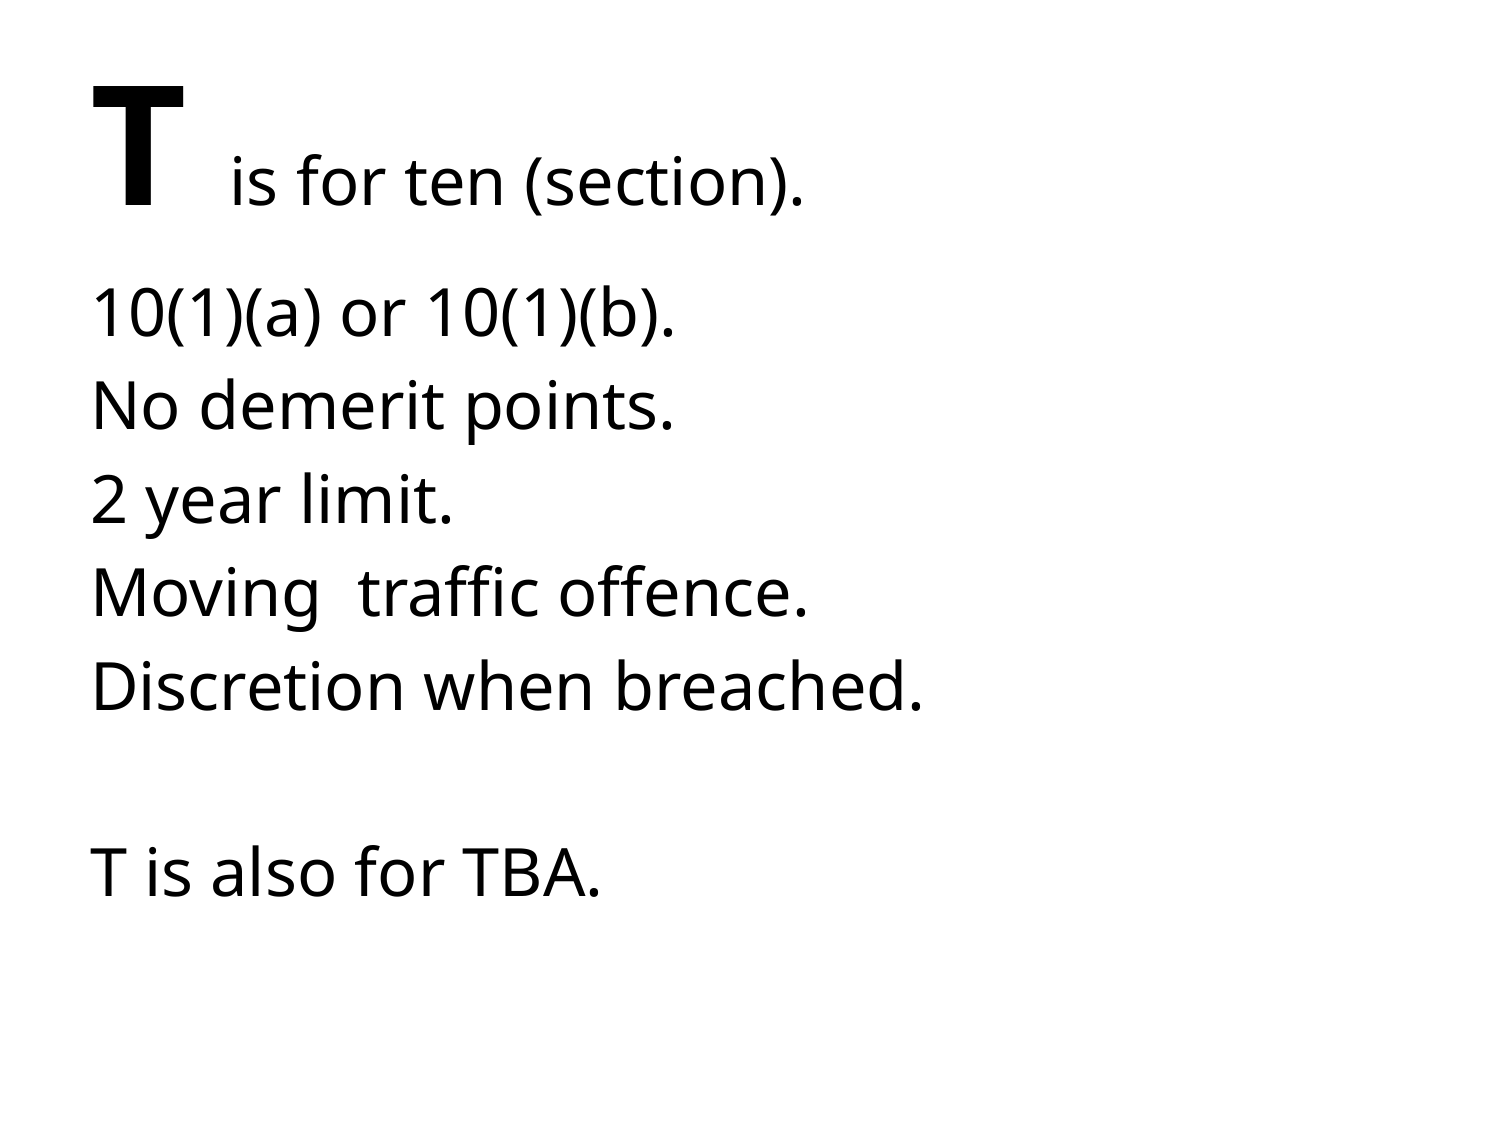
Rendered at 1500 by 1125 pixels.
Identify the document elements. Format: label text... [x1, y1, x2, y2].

list 10(1)(a) or 10(1)(b). No demerit points. 2 year limit. Moving traffic offence. Discretion when breached. T is also for TBA. [75, 262, 1425, 1005]
title T is for ten (section). [75, 45, 1425, 233]
